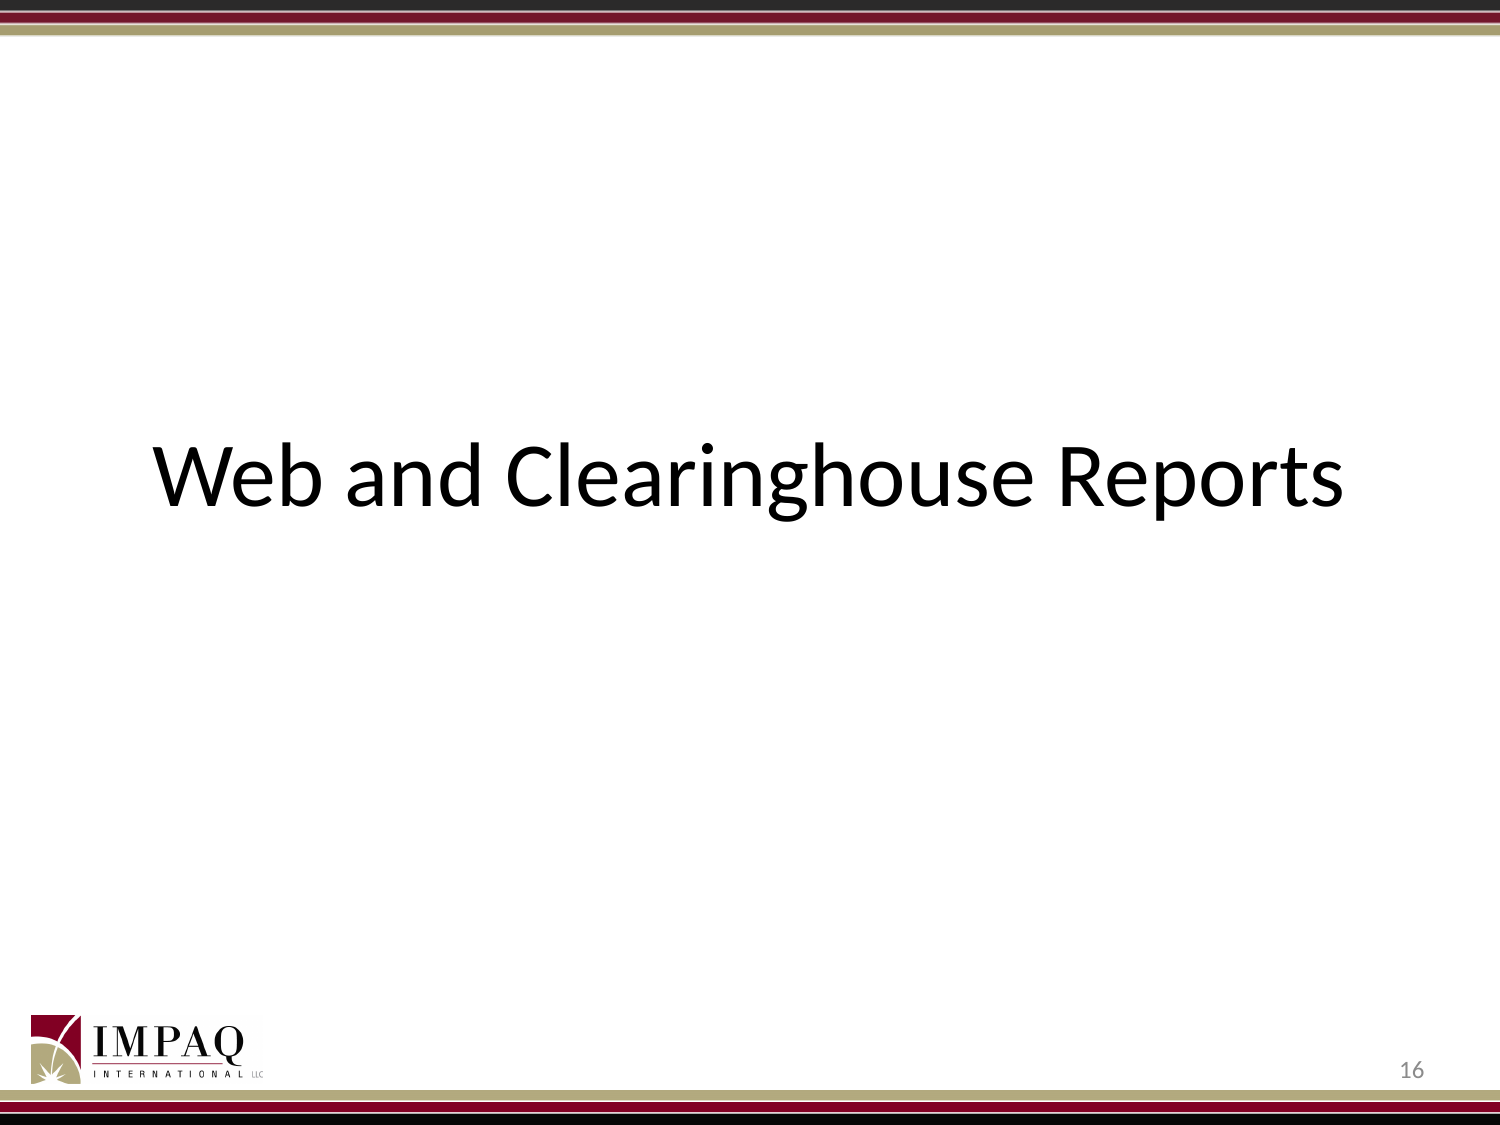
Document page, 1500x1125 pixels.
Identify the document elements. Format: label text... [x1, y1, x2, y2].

title Web and Clearinghouse Reports [112, 349, 1388, 591]
picture [0, 0, 1500, 44]
slide_number 16 [1089, 1038, 1440, 1099]
picture [0, 1090, 1500, 1125]
picture [31, 1015, 263, 1084]
